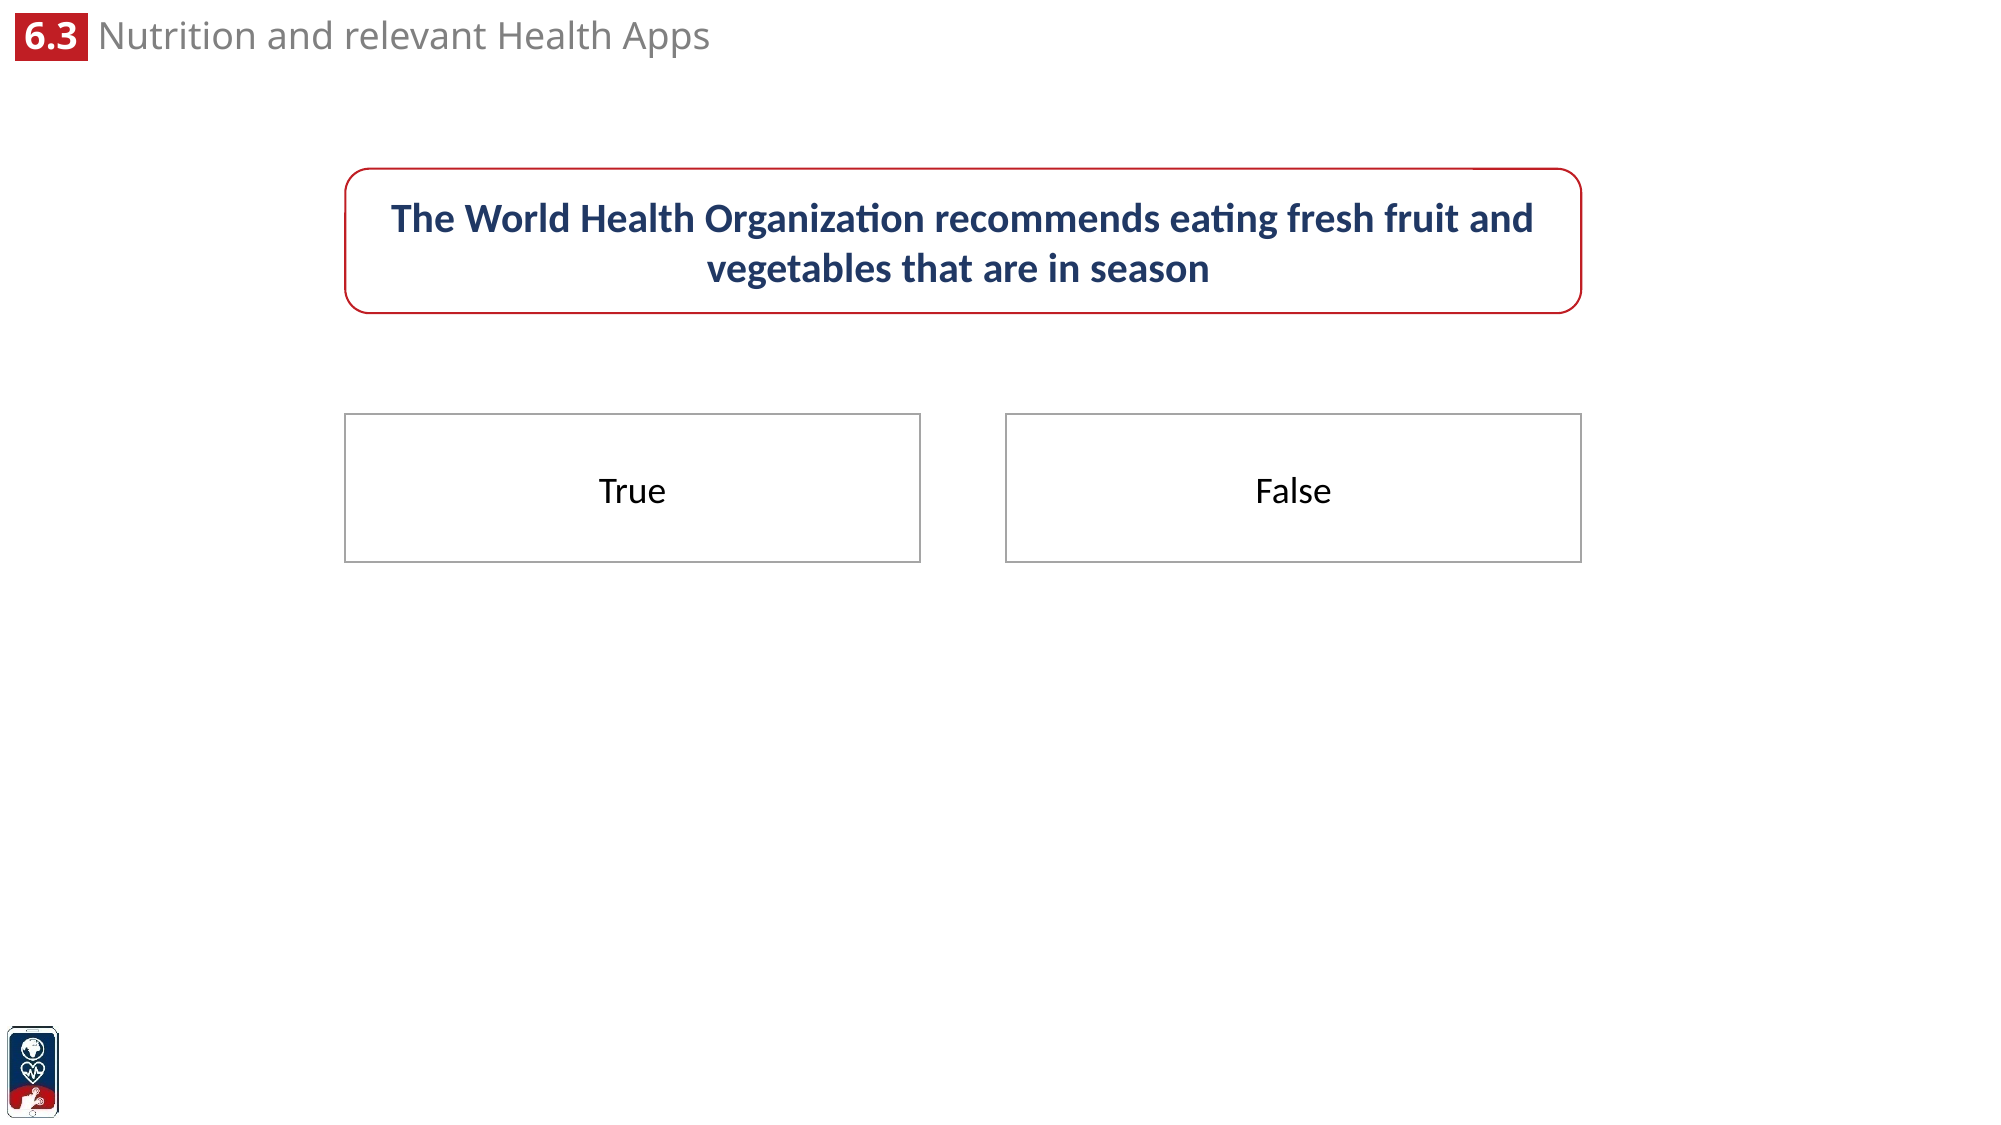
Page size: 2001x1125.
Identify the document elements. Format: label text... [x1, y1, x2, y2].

picture [7, 1026, 59, 1118]
text_box The World Health Organization recommends eating fresh fruit and vegetables that are in season [344, 167, 1583, 315]
text_box False [1005, 413, 1582, 563]
text_box True [344, 413, 921, 563]
